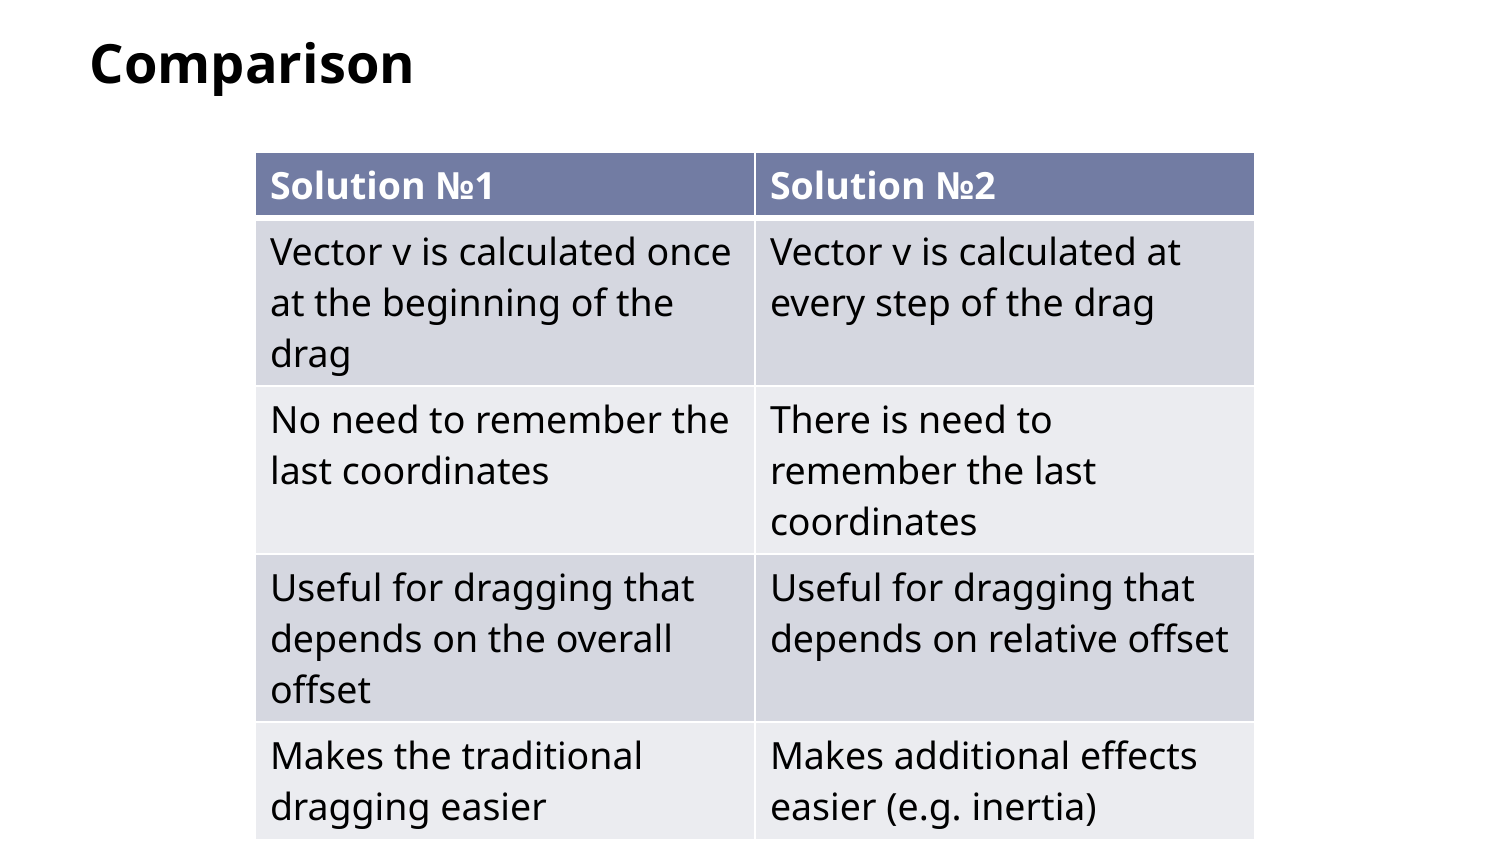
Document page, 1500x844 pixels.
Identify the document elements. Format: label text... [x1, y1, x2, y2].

table_cell Makes additional effects easier (e.g. inertia) [756, 723, 1254, 839]
table_cell There is need to remember the last coordinates [756, 387, 1254, 553]
list Comparison [75, 21, 1475, 835]
table_cell Vector v is calculated once at the beginning of the drag [256, 221, 754, 385]
table_header Solution №1 [256, 153, 754, 215]
table_cell Makes the traditional dragging easier [256, 723, 754, 839]
table_cell No need to remember the last coordinates [256, 387, 754, 553]
table_header Solution №2 [756, 153, 1254, 215]
table_cell Vector v is calculated at every step of the drag [756, 221, 1254, 385]
table_cell Useful for dragging that depends on relative offset [756, 555, 1254, 721]
table_cell Useful for dragging that depends on the overall offset [256, 555, 754, 721]
